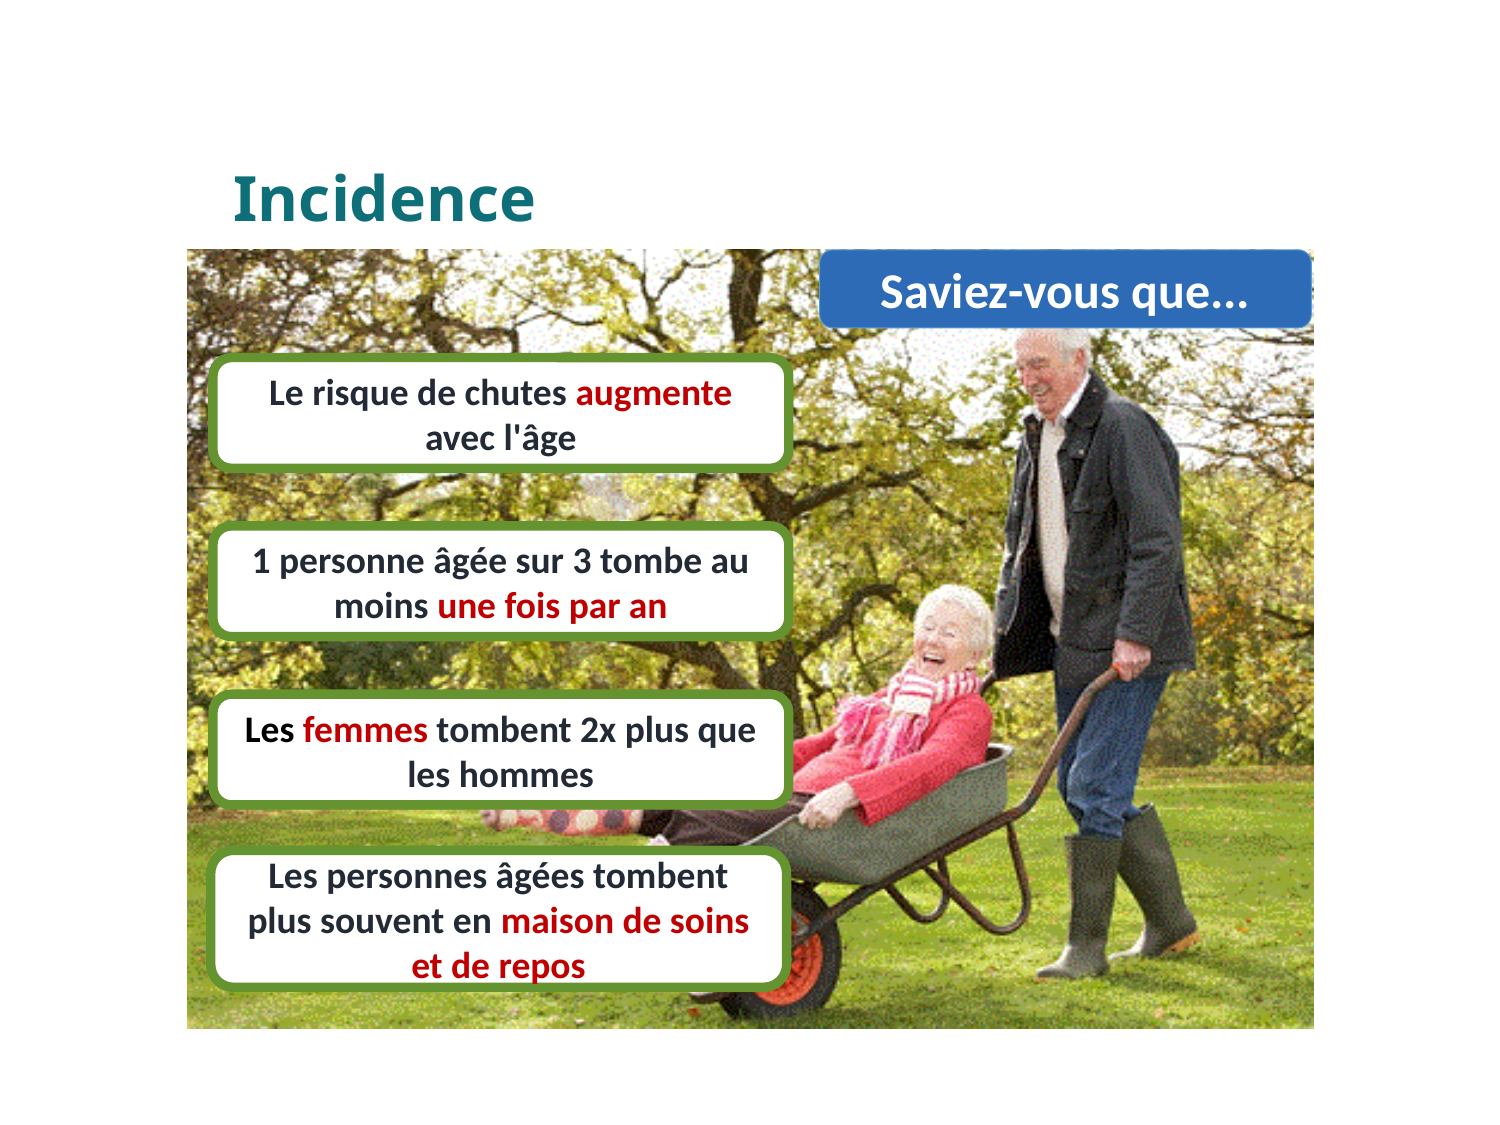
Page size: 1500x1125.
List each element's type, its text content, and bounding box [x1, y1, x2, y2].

title Incidence [218, 154, 1291, 248]
picture [187, 249, 1314, 1029]
